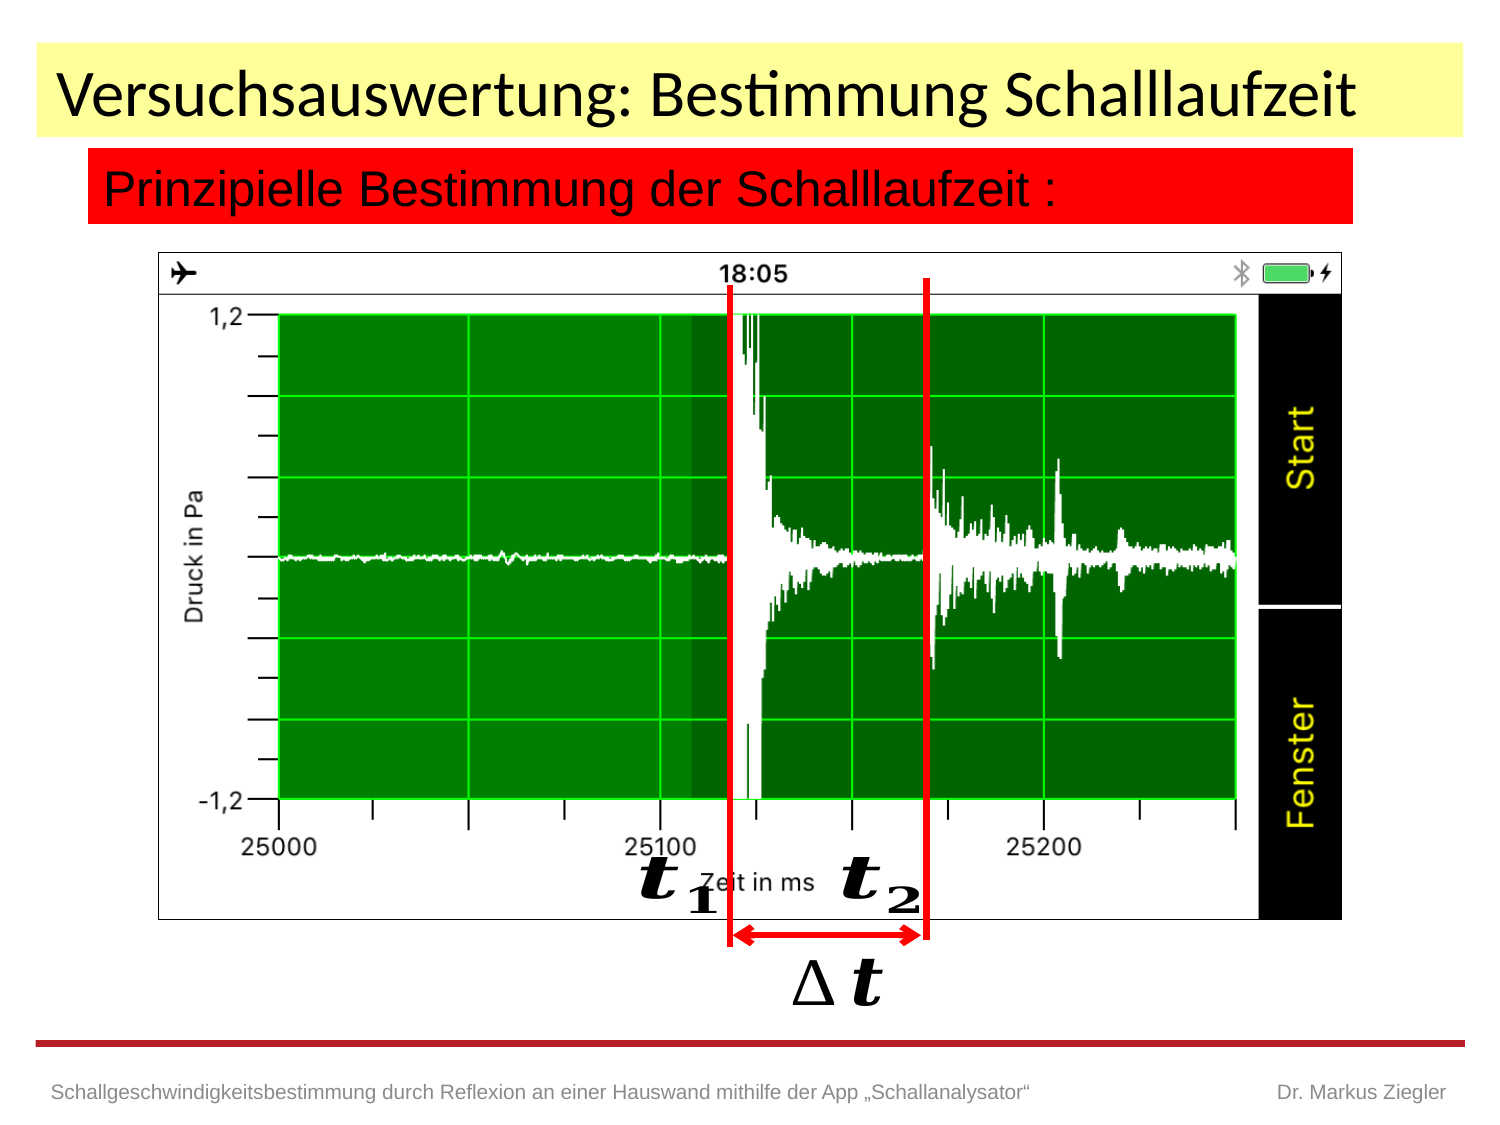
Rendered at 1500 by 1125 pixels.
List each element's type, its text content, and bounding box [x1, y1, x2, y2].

footer Schallgeschwindigkeitsbestimmung durch Reflexion an einer Hauswand mithilfe der App „Schallanalysator“ Dr. Markus Ziegler [35, 1061, 1471, 1122]
title Versuchsauswertung: Bestimmung Schalllaufzeit [41, 42, 1459, 149]
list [158, 252, 1342, 920]
